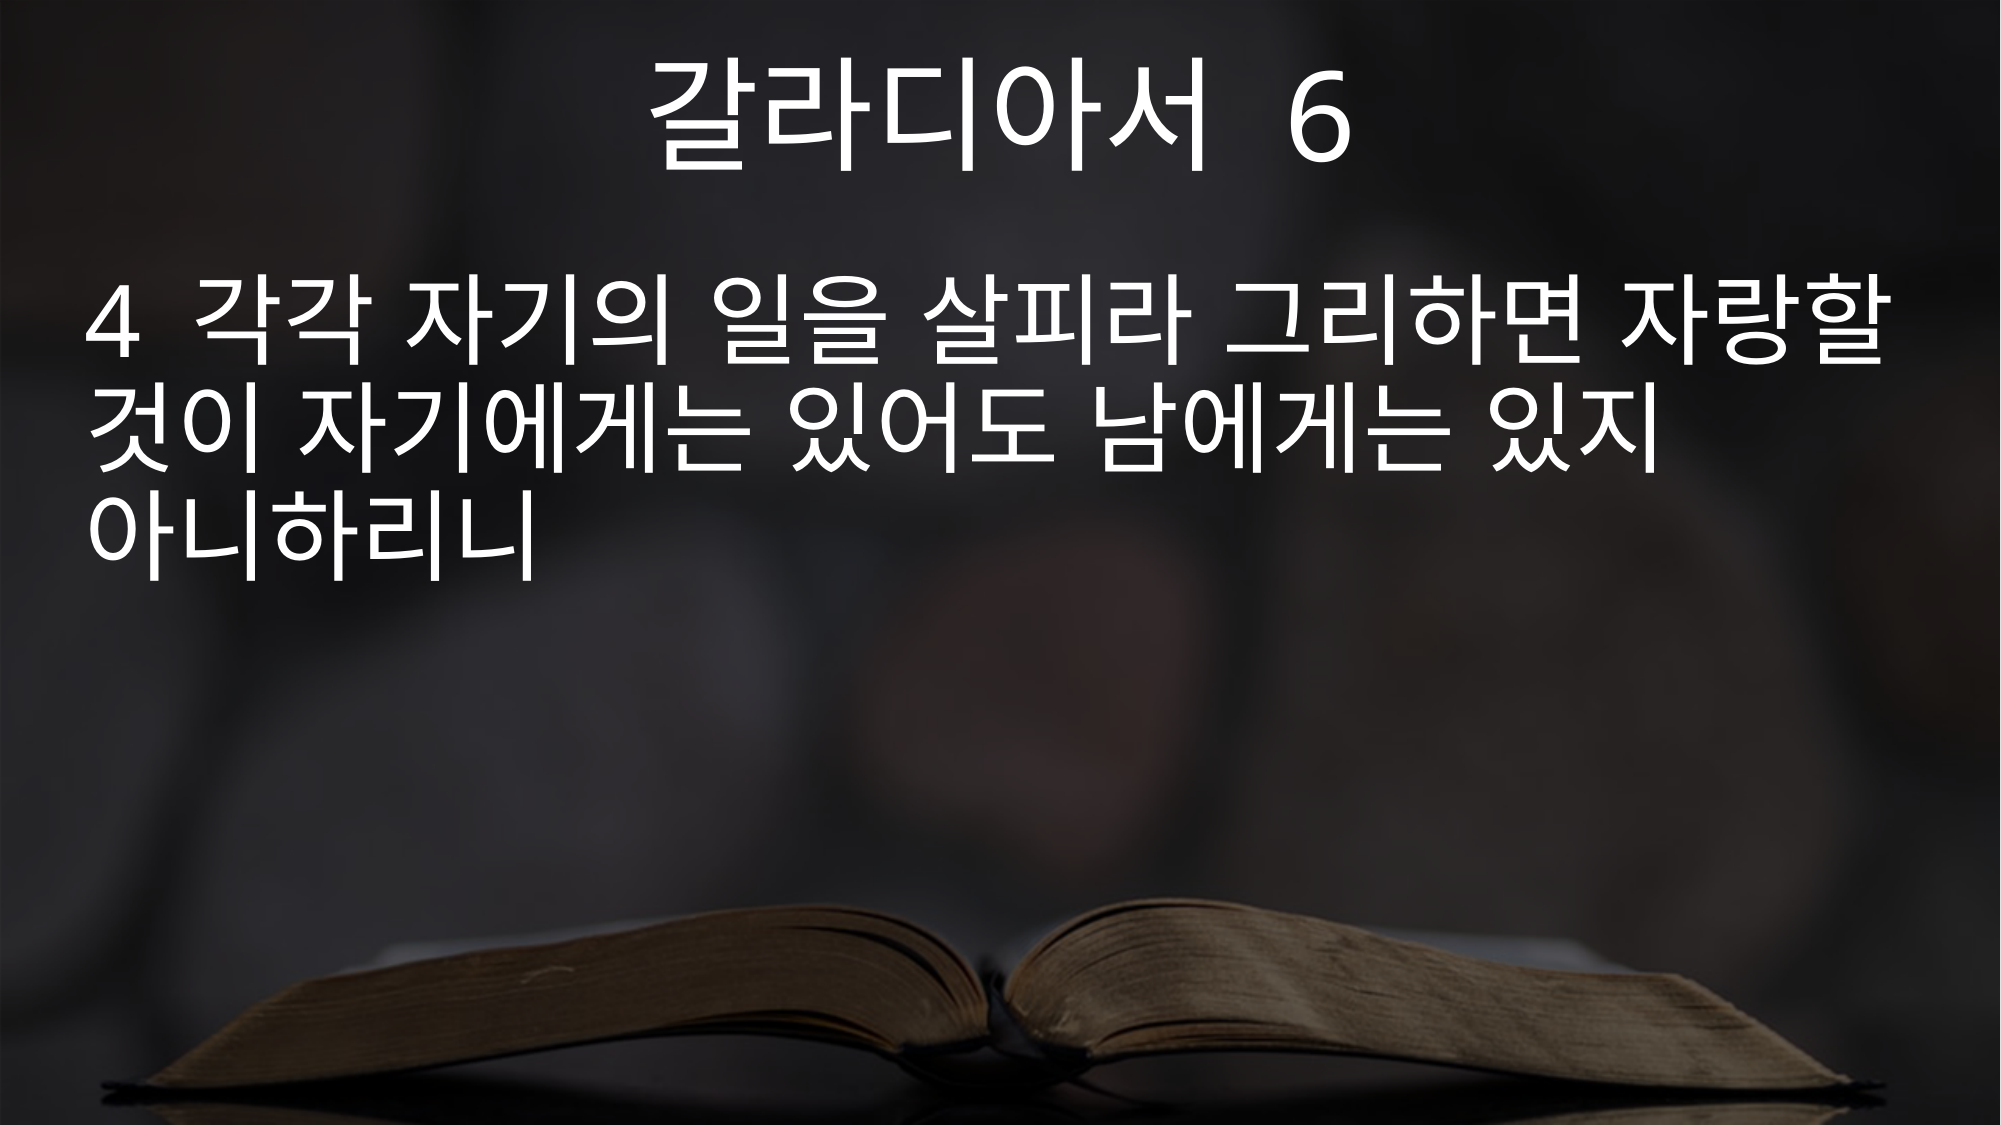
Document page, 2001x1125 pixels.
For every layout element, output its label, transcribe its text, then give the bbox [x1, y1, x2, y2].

list 4 각각 자기의 일을 살피라 그리하면 자랑할 것이 자기에게는 있어도 남에게는 있지 아니하리니 [69, 263, 1953, 423]
footer 갈라디아서 6 [0, 32, 2000, 192]
picture [0, 0, 2001, 1125]
